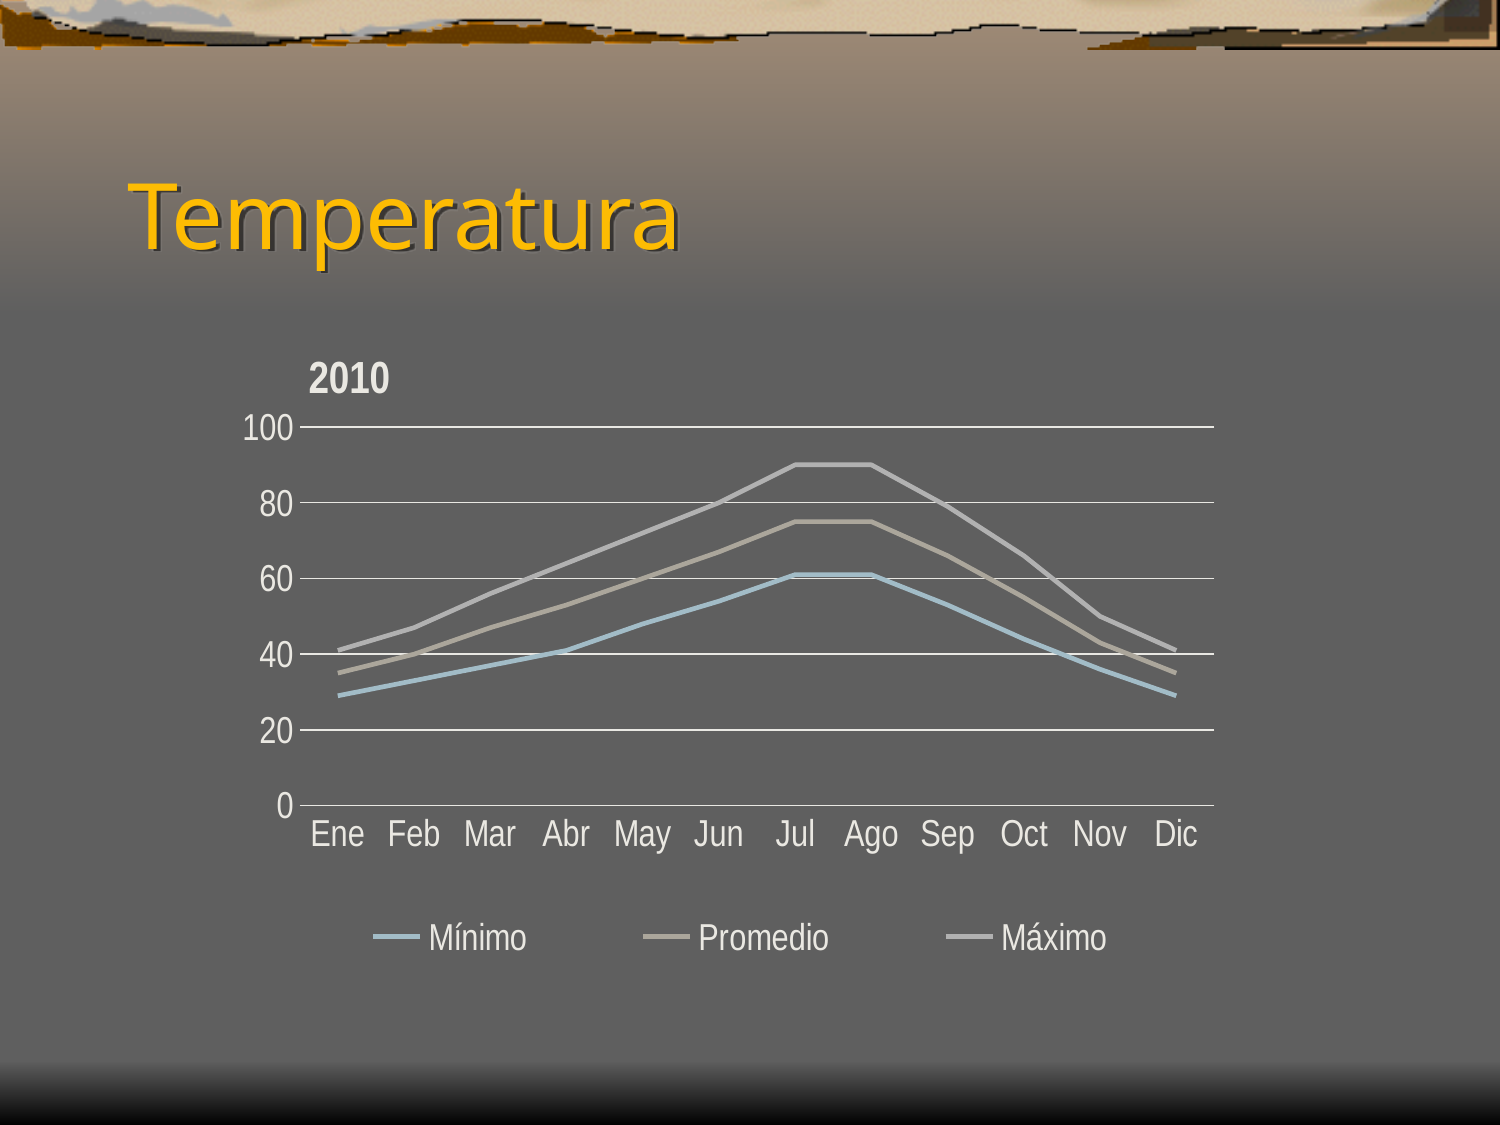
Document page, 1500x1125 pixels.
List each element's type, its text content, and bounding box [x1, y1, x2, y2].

title Temperatura [112, 87, 1388, 275]
picture [0, 0, 1500, 50]
chart [112, 324, 1238, 1001]
